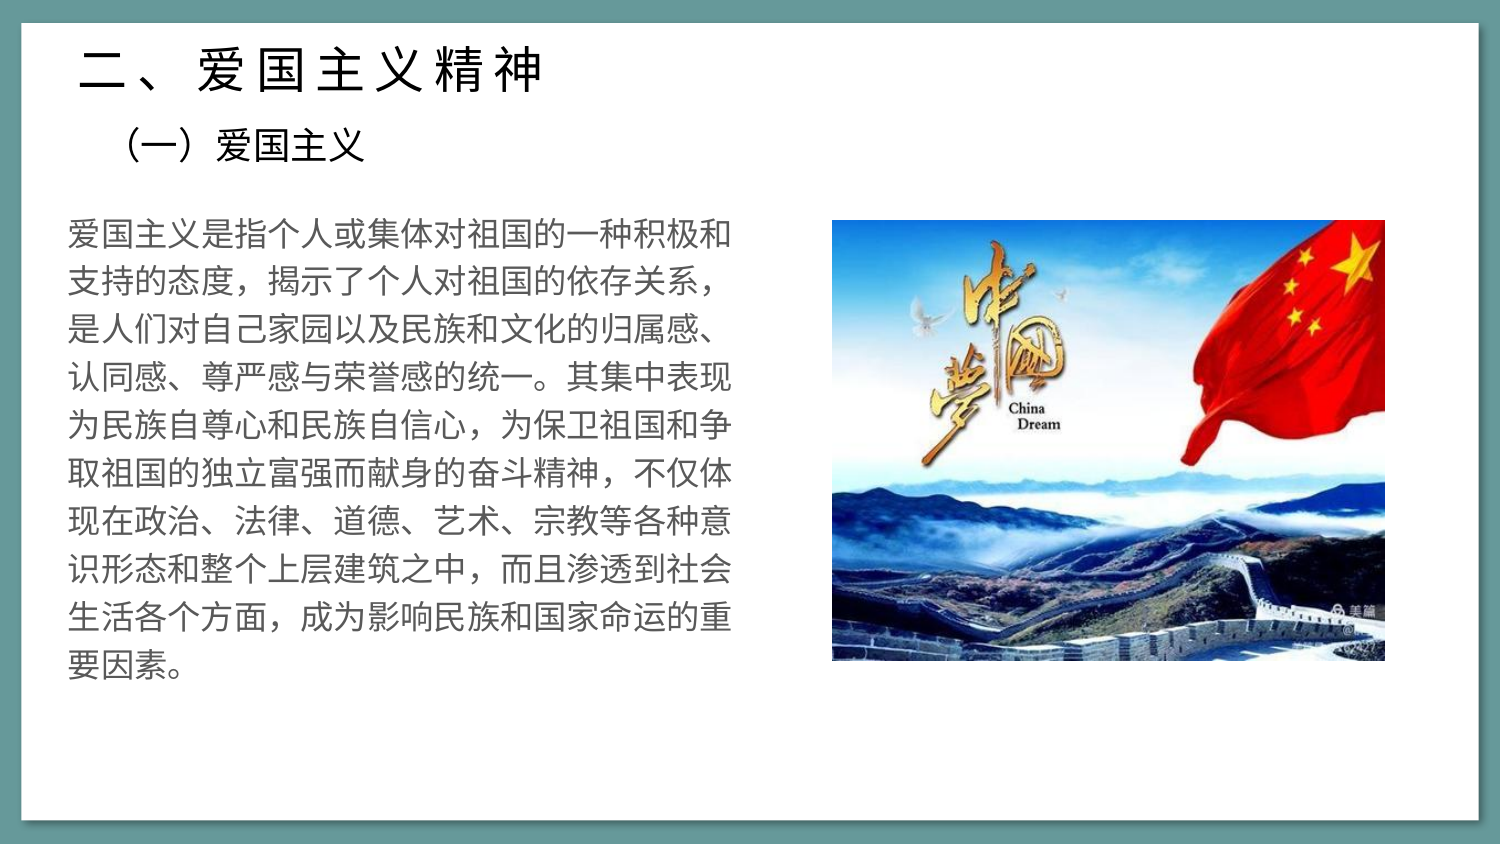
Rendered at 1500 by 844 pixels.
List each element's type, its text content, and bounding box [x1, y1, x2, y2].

text_box 爱国主义是指个人或集体对祖国的一种积极和支持的态度，揭示了个人对祖国的依存关系，是人们对自己家园以及民族和文化的归属感、认同感、尊严感与荣誉感的统一。其集中表现为民族自尊心和民族自信心，为保卫祖国和争取祖国的独立富强而献身的奋斗精神，不仅体现在政治、法律、道德、艺术、宗教等各种意识形态和整个上层建筑之中，而且渗透到社会生活各个方面，成为影响民族和国家命运的重要因素。 [53, 197, 748, 692]
picture [832, 220, 1386, 661]
text_box 二、爱国主义精神 [64, 32, 764, 105]
text_box （一）爱国主义 [88, 114, 381, 175]
